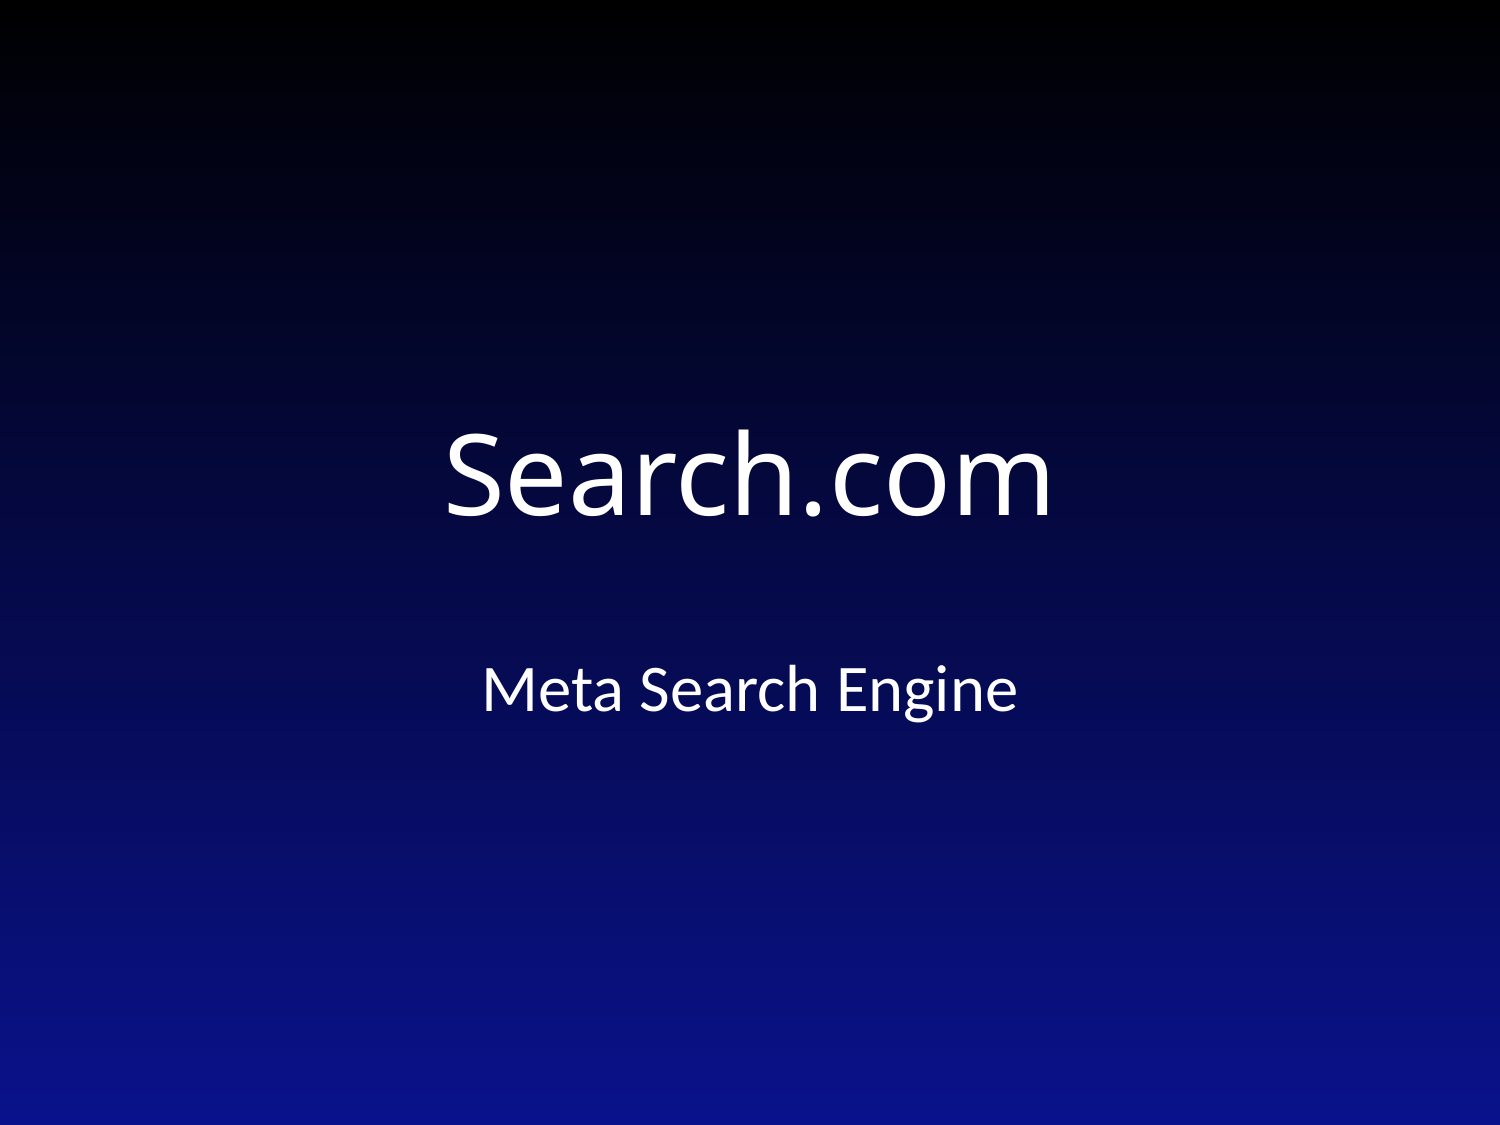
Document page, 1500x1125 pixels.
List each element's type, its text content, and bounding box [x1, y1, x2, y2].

subtitle Meta Search Engine [225, 637, 1275, 925]
title Search.com [112, 349, 1388, 591]
